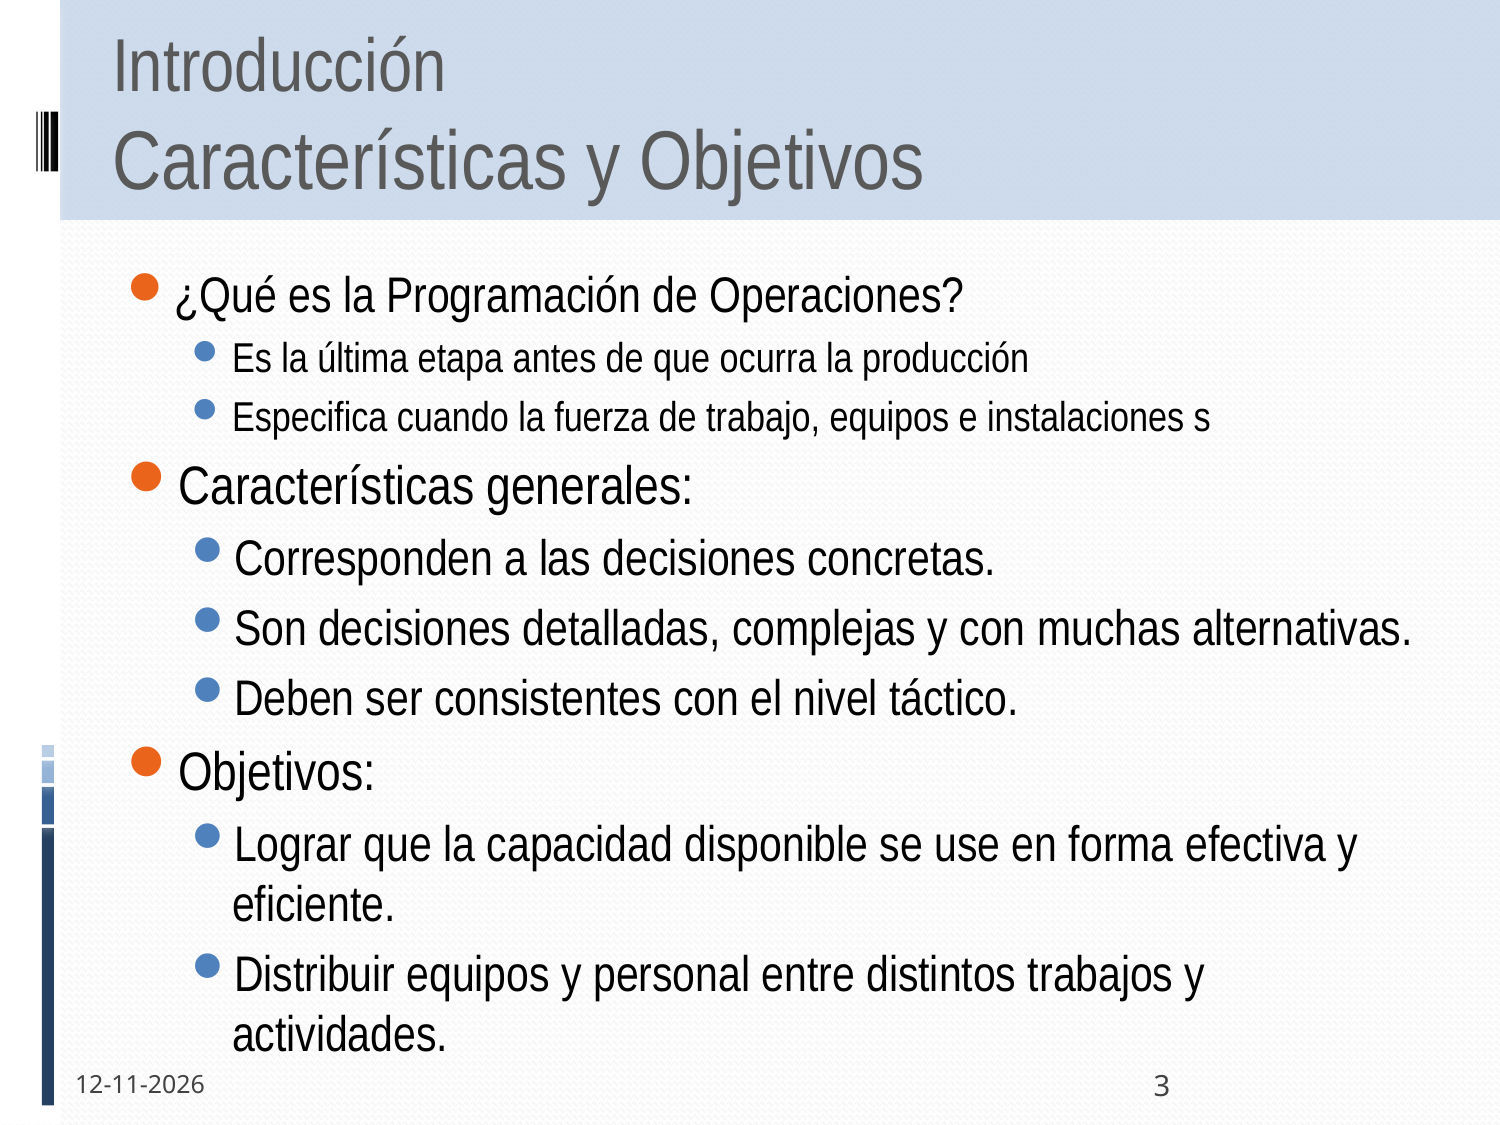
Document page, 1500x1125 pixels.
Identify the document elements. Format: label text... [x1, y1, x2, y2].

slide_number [75, 1042, 243, 1103]
slide_number 3 [1045, 1046, 1171, 1107]
title Introducción Características y Objetivos [111, 18, 1436, 207]
list ¿Qué es la Programación de Operaciones? Es la última etapa antes de que ocurra la producción Especifica cuando la fuerza de trabajo, equipos e instalaciones s Características generales: Corresponden a las decisiones concretas. Son decisiones detalladas, complejas y con muchas alternativas. Deben ser consistentes con el nivel táctico. Objetivos: Lograr que la capacidad disponible se use en forma efectiva y eficiente. Distribuir equipos y personal entre distintos trabajos y actividades. [111, 255, 1436, 1038]
